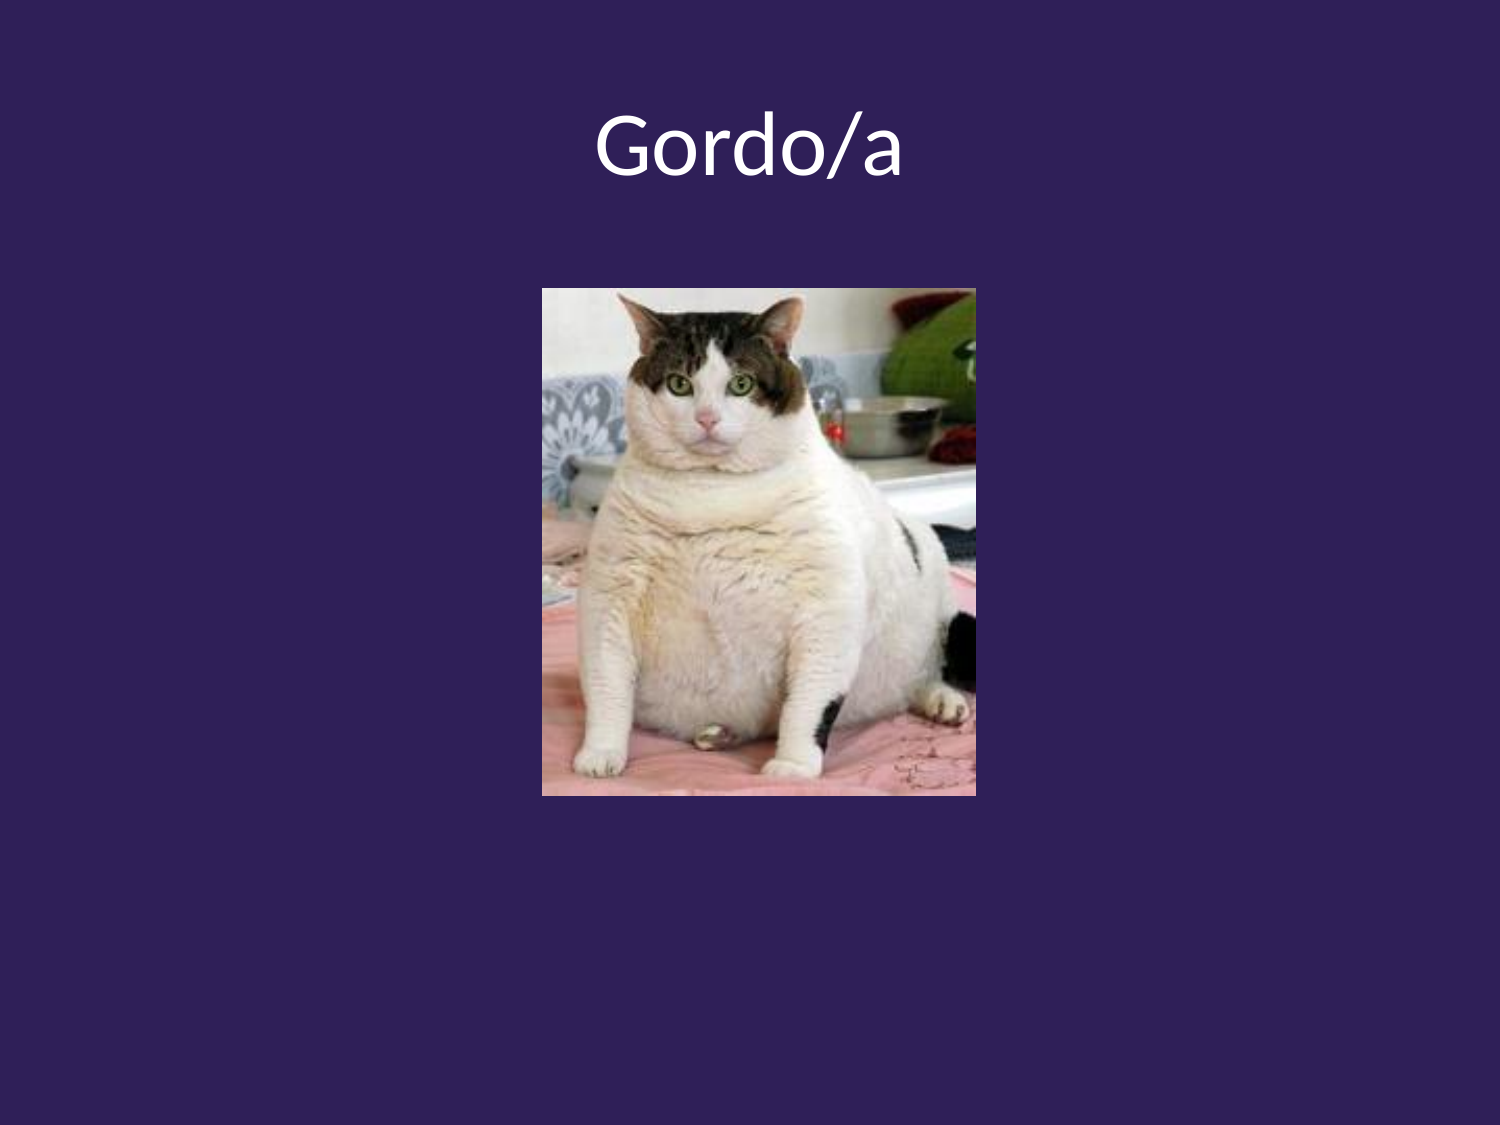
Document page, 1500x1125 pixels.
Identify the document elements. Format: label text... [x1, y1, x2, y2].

title Gordo/a [75, 45, 1425, 233]
picture [541, 288, 976, 796]
